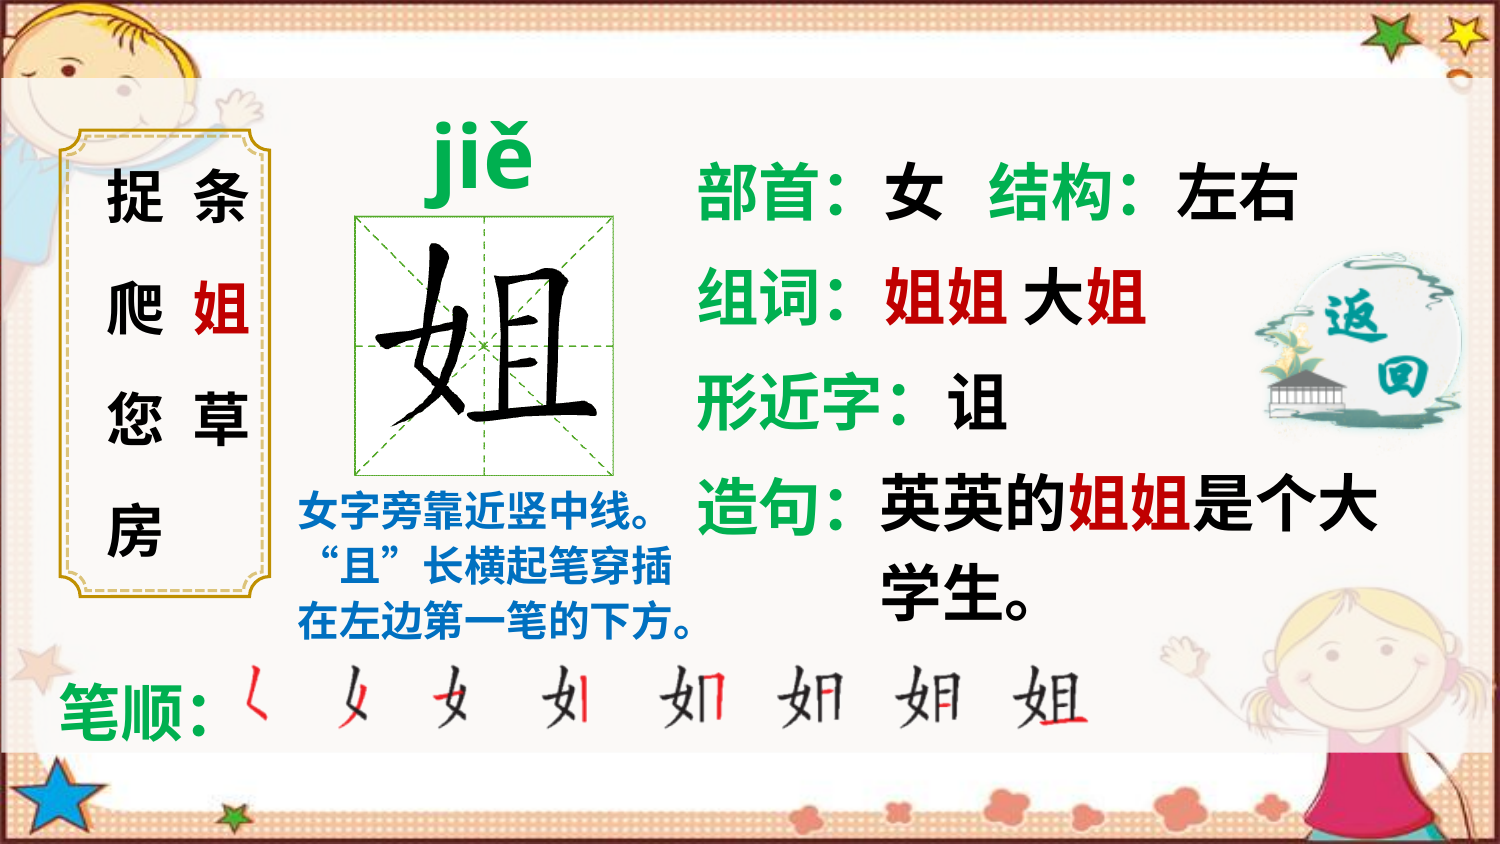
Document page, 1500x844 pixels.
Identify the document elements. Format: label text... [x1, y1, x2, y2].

picture [242, 660, 1096, 733]
text_box jiě [333, 93, 633, 213]
text_box 笔顺： [43, 629, 302, 757]
text_box 部首：女 结构：左右 组词：姐姐 大姐 形近字：诅 造句： [681, 115, 1500, 551]
text_box 英英的姐姐是个大学生。 [865, 442, 1433, 637]
picture [0, 0, 1500, 844]
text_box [60, 130, 270, 597]
picture [354, 215, 614, 476]
picture [1249, 234, 1485, 466]
text_box 女字旁靠近竖中线。“且”长横起笔穿插在左边第一笔的下方。 [282, 472, 710, 653]
